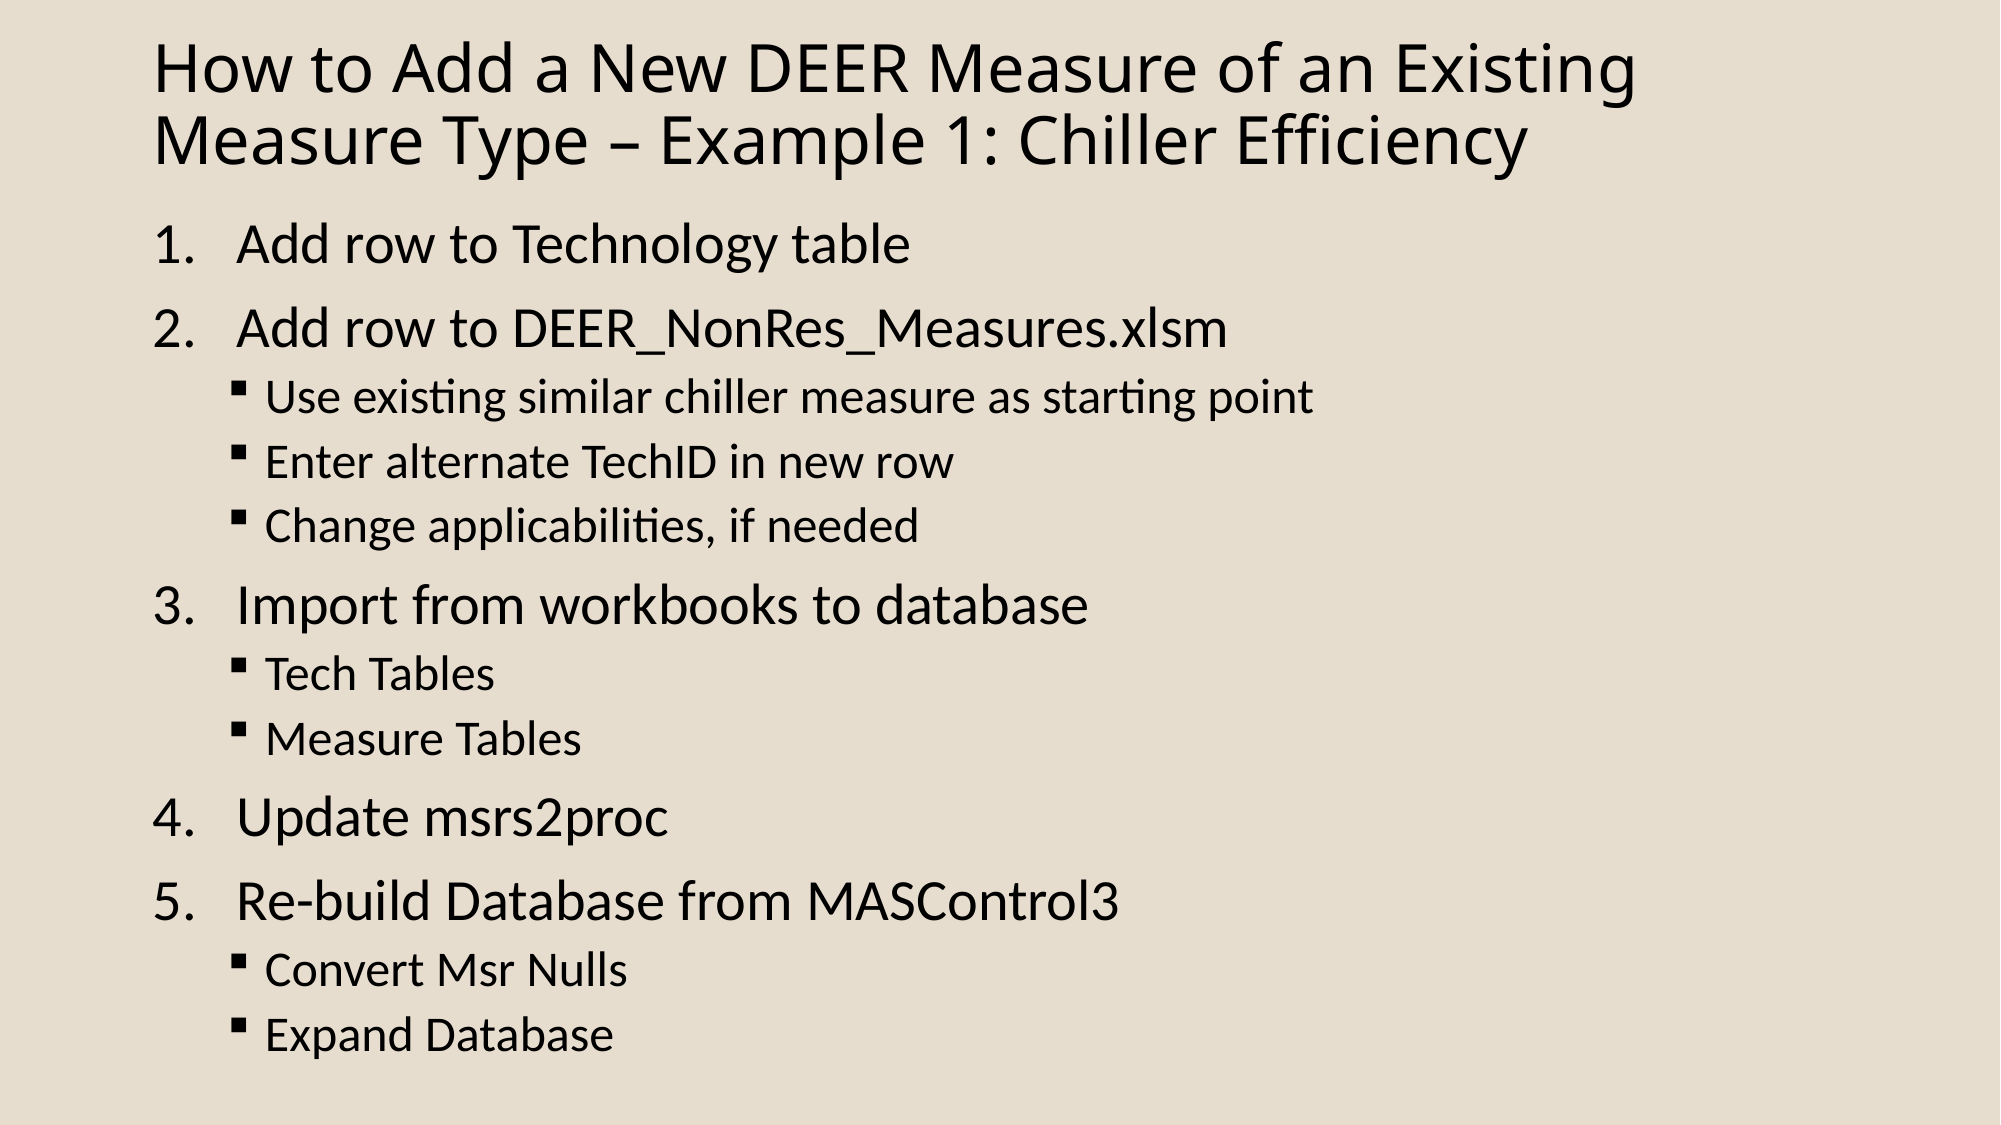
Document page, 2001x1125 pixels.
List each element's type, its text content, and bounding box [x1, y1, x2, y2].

title How to Add a New DEER Measure of an Existing Measure Type – Example 1: Chiller Efficiency [137, 37, 1863, 177]
list Add row to Technology table Add row to DEER_NonRes_Measures.xlsm Use existing similar chiller measure as starting point Enter alternate TechID in new row Change applicabilities, if needed Import from workbooks to database Tech Tables Measure Tables Update msrs2proc Re-build Database from MASControl3 Convert Msr Nulls Expand Database [137, 206, 1863, 1085]
